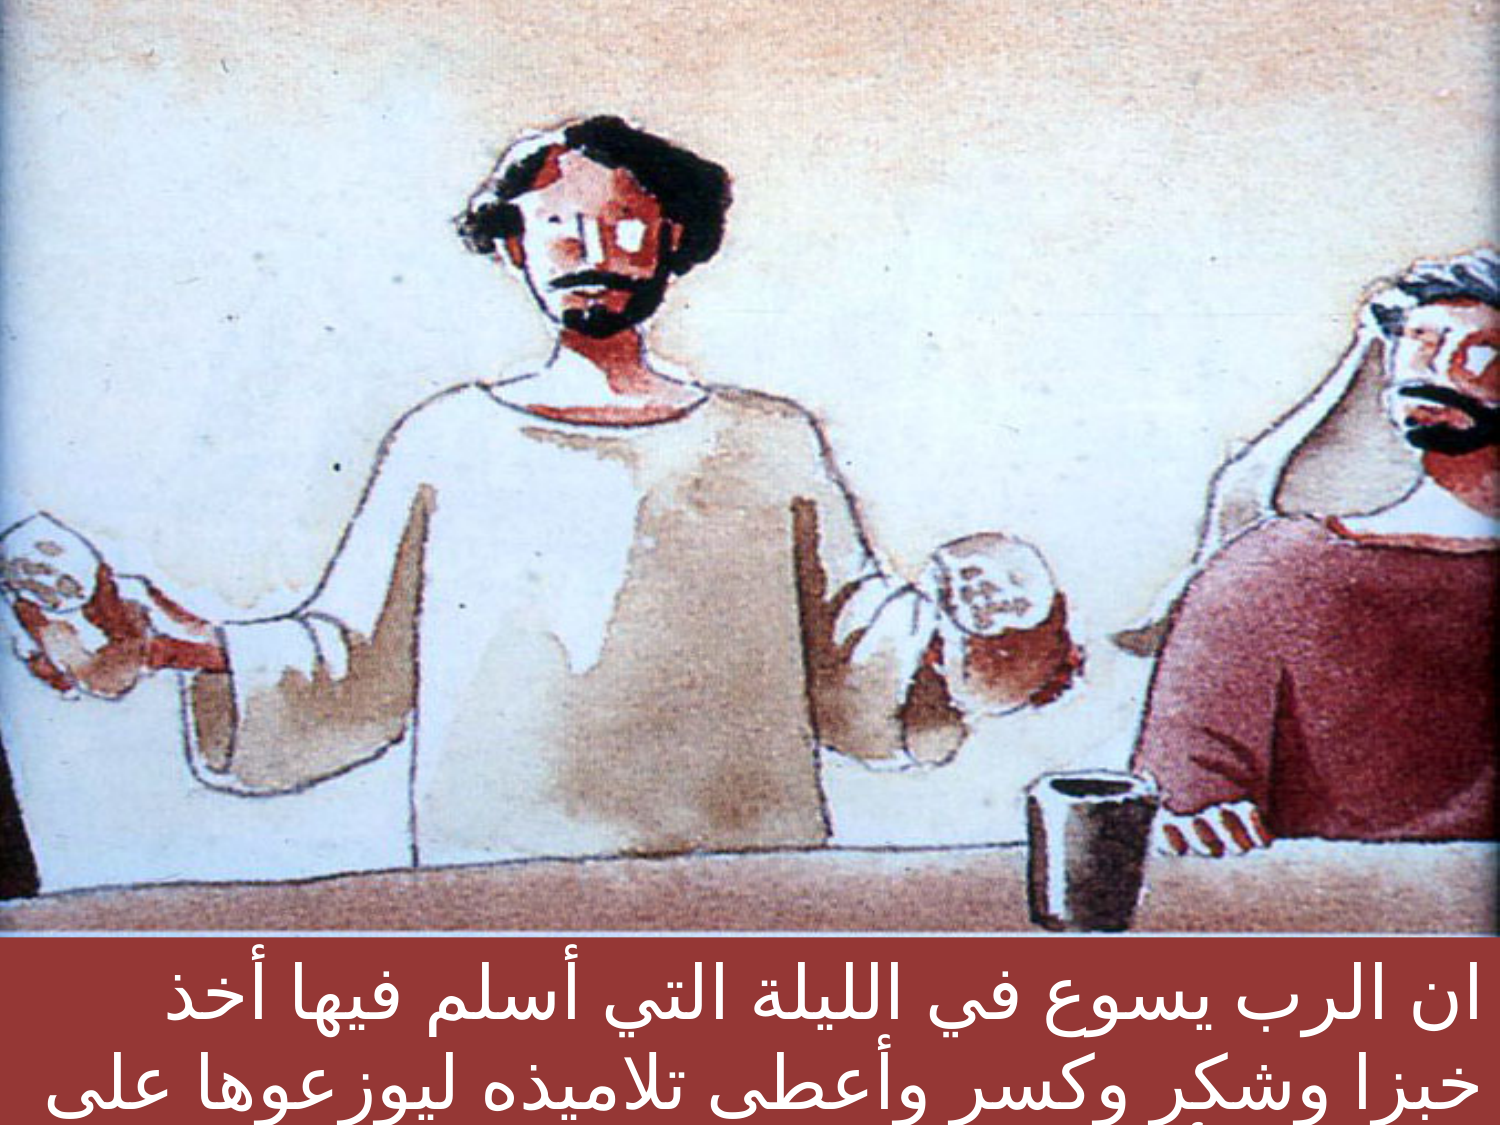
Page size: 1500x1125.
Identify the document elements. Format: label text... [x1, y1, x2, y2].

text_box ان الرب يسوع في الليلة التي أسلم فيها أخذ خبزا وشكر وكسر وأعطى تلاميذه ليوزعوها على الجموع فأكلوا وشبعوا... [0, 946, 1500, 1125]
picture [0, 0, 1500, 938]
